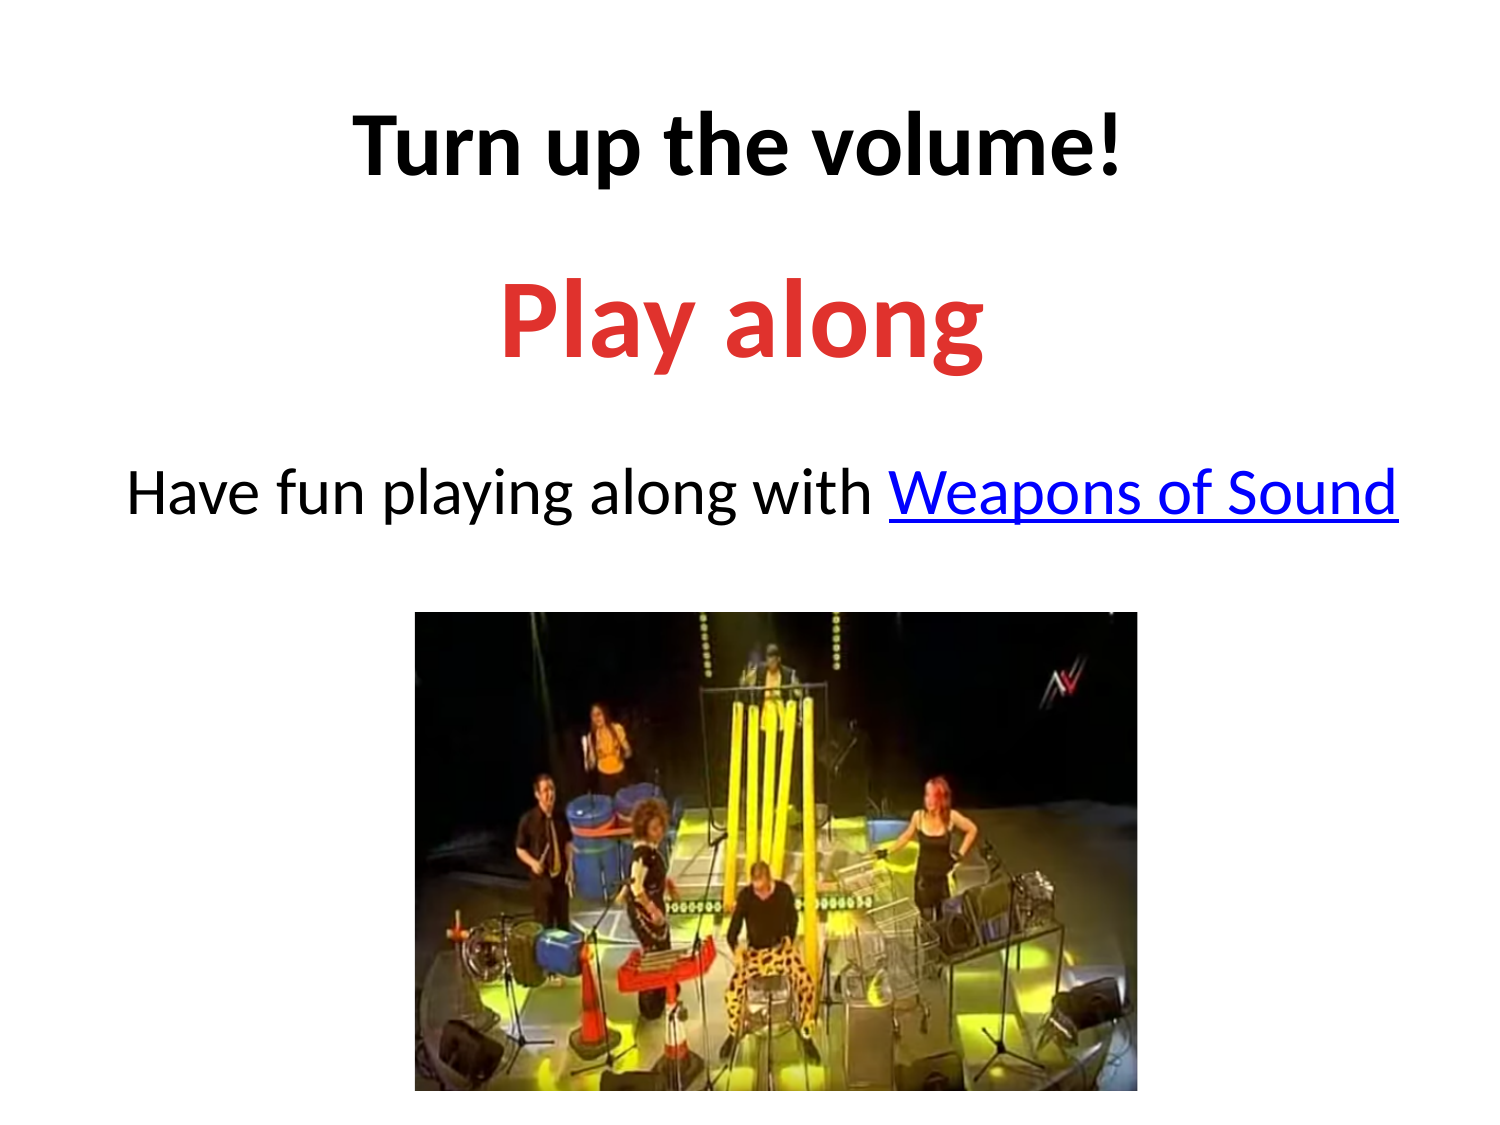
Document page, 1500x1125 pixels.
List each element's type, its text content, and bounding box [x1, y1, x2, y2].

picture [414, 612, 1138, 1092]
title Turn up the volume! [75, 45, 1425, 233]
text_box Play along [484, 237, 1002, 388]
list Have fun playing along with Weapons of Sound [24, 311, 1500, 1125]
